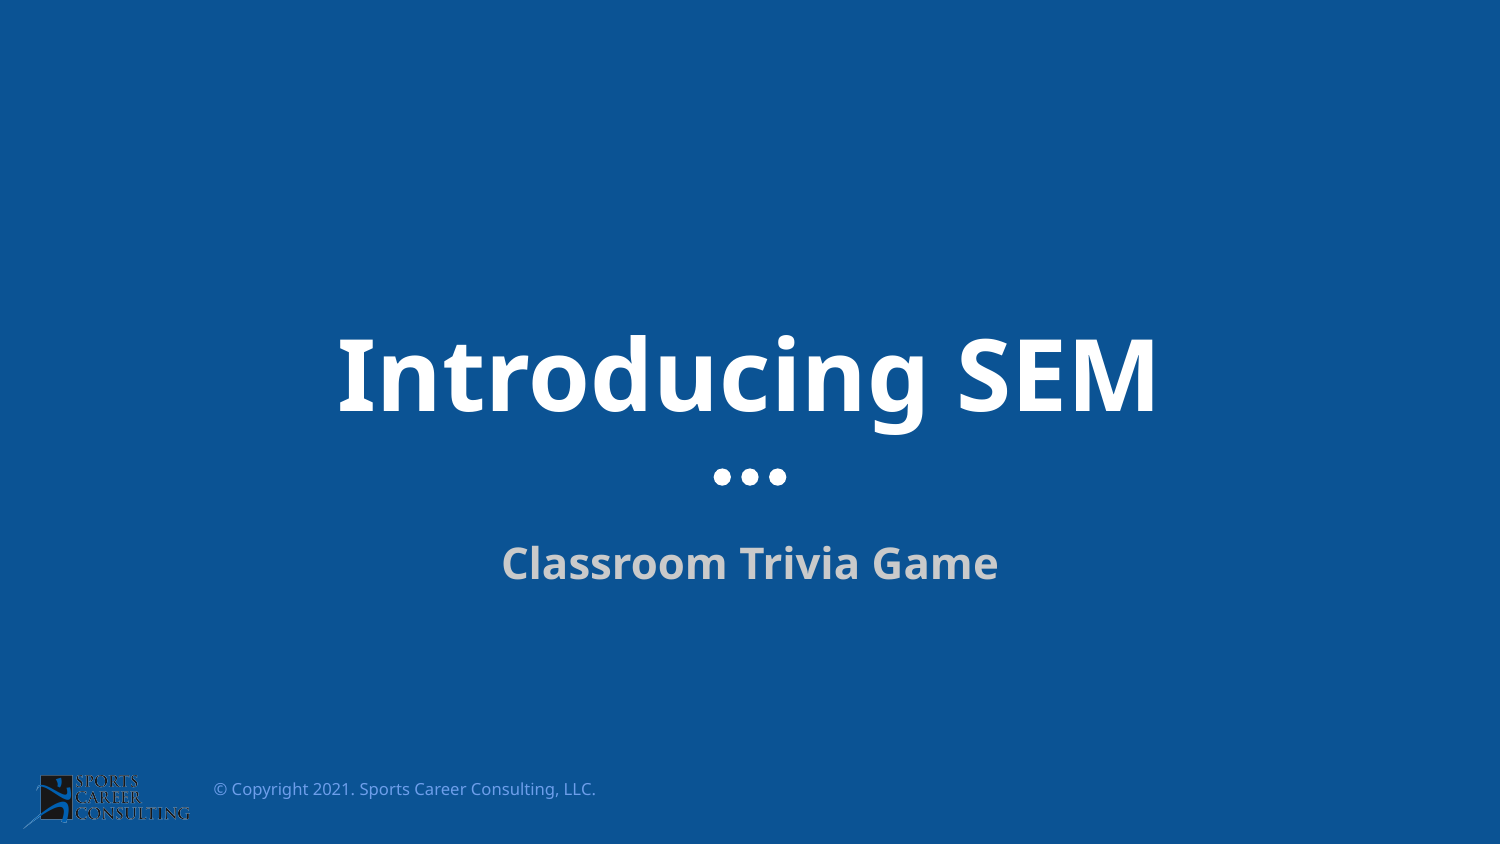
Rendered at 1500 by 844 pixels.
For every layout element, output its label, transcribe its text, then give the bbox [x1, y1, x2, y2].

text_box © Copyright 2021. Sports Career Consulting, LLC. [198, 768, 1479, 809]
subtitle Classroom Trivia Game [110, 520, 1390, 651]
title Introducing SEM [110, 162, 1390, 447]
picture [22, 774, 190, 829]
